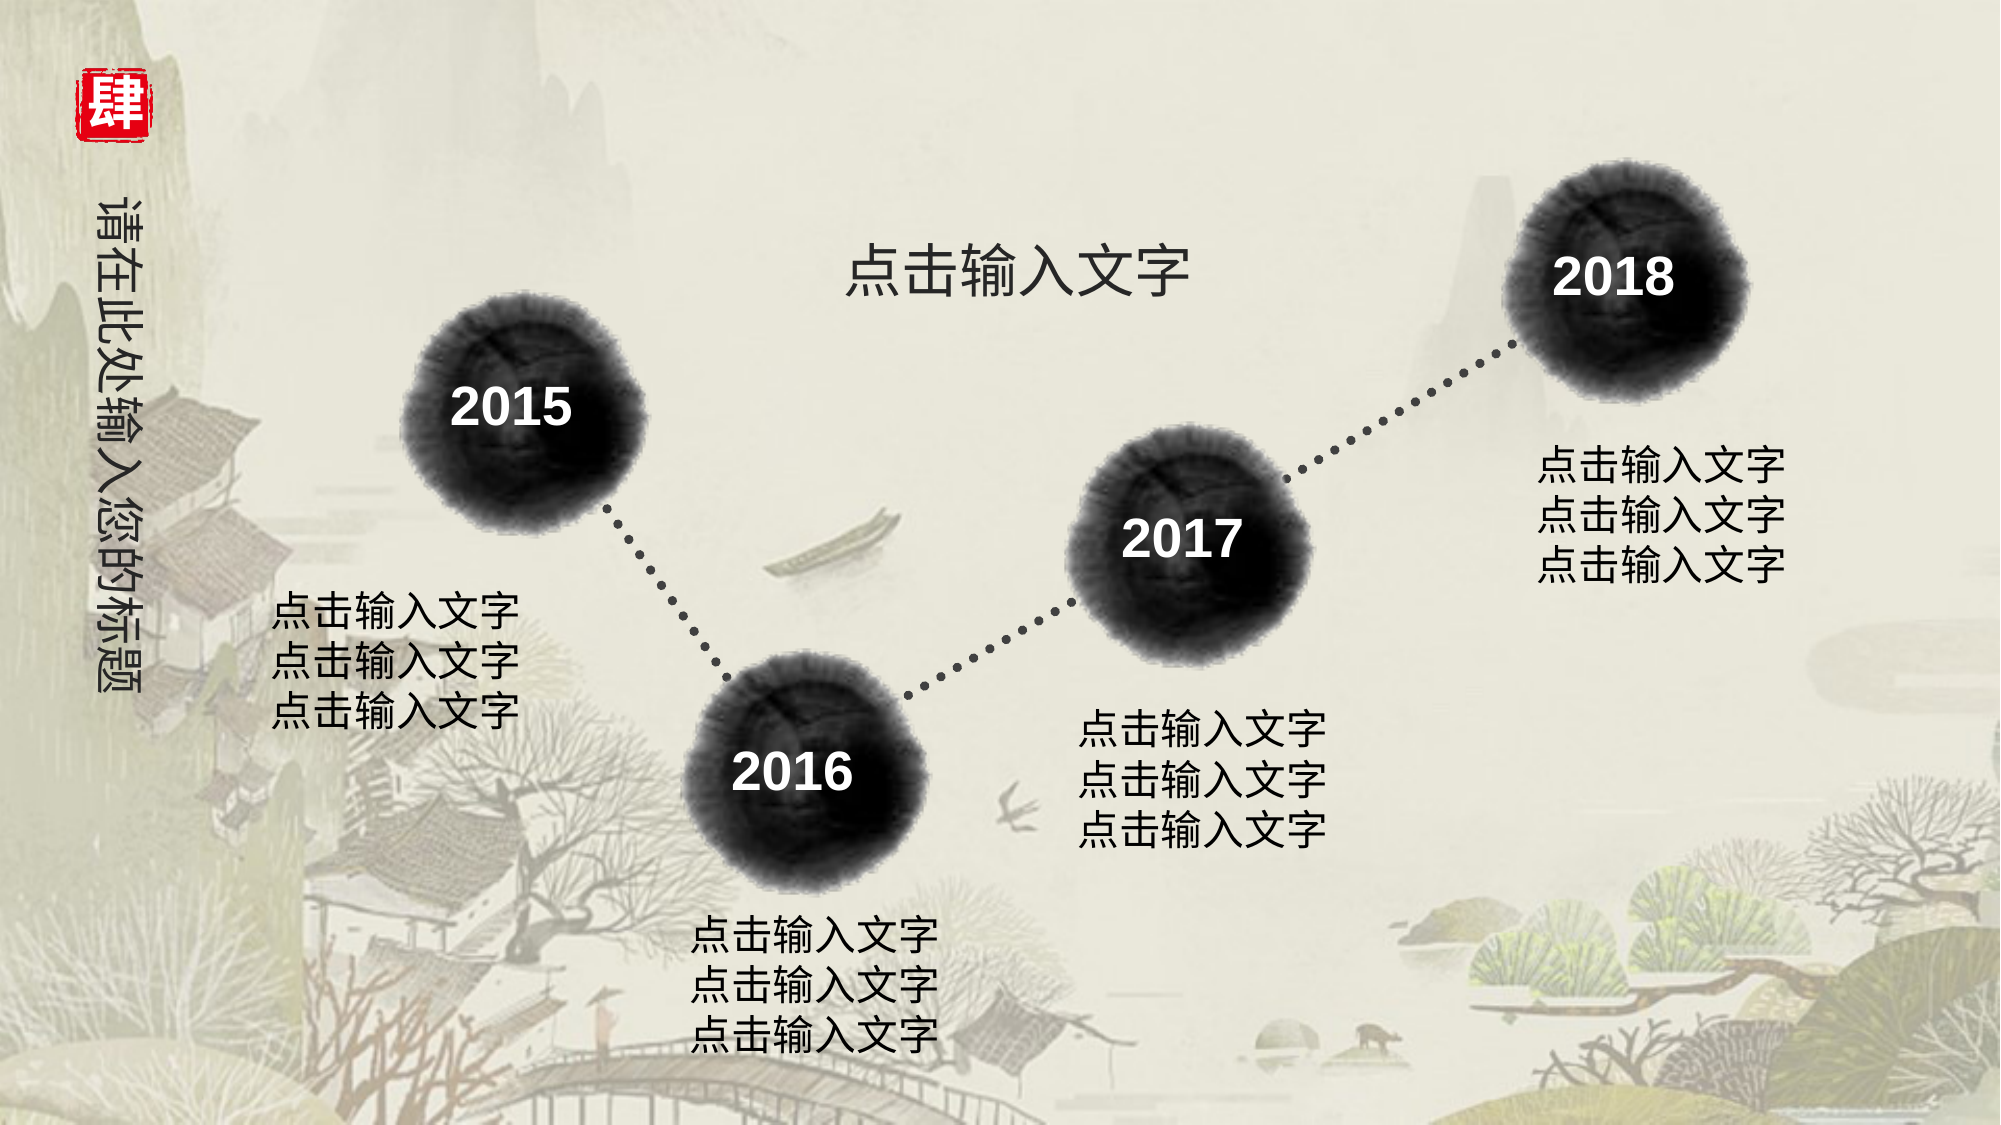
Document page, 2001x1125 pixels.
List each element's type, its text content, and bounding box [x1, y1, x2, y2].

picture [0, 0, 2000, 1125]
text_box 点击输入文字 点击输入文字 点击输入文字 [1521, 431, 1803, 596]
text_box 点击输入文字 点击输入文字 点击输入文字 [674, 928, 955, 1066]
text_box 点击输入文字 点击输入文字 点击输入文字 [256, 576, 537, 742]
text_box 点击输入文字 [637, 226, 1399, 311]
text_box 点击输入文字 点击输入文字 点击输入文字 [1062, 701, 1343, 861]
